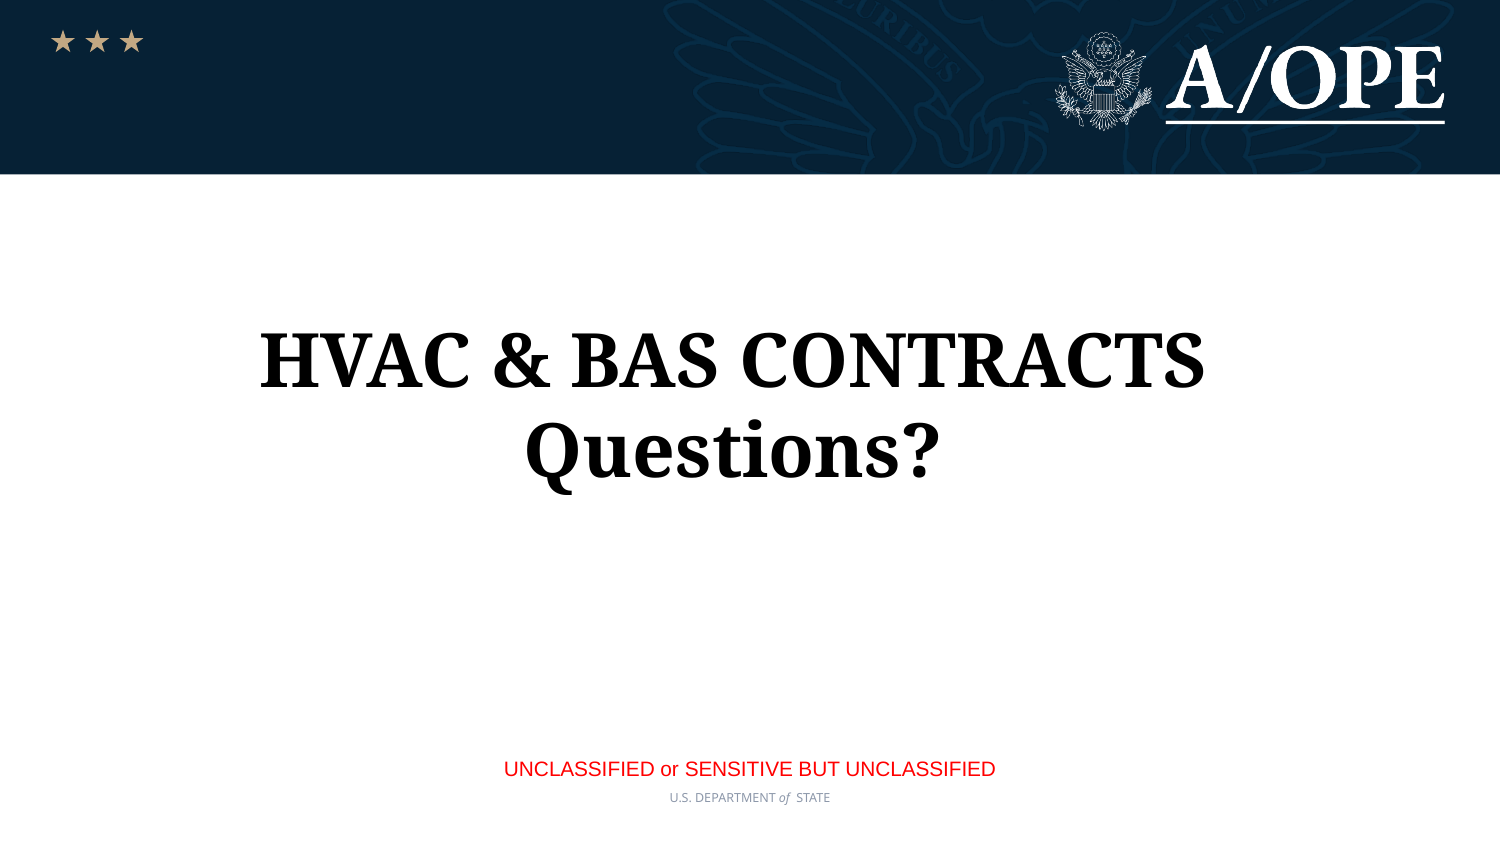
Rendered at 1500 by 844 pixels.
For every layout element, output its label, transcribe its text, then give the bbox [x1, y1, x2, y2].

title HVAC & BAS CONTRACTS Questions? [211, 67, 1256, 739]
picture [587, 0, 1500, 174]
text_box UNCLASSIFIED or SENSITIVE BUT UNCLASSIFIED [489, 747, 1011, 788]
